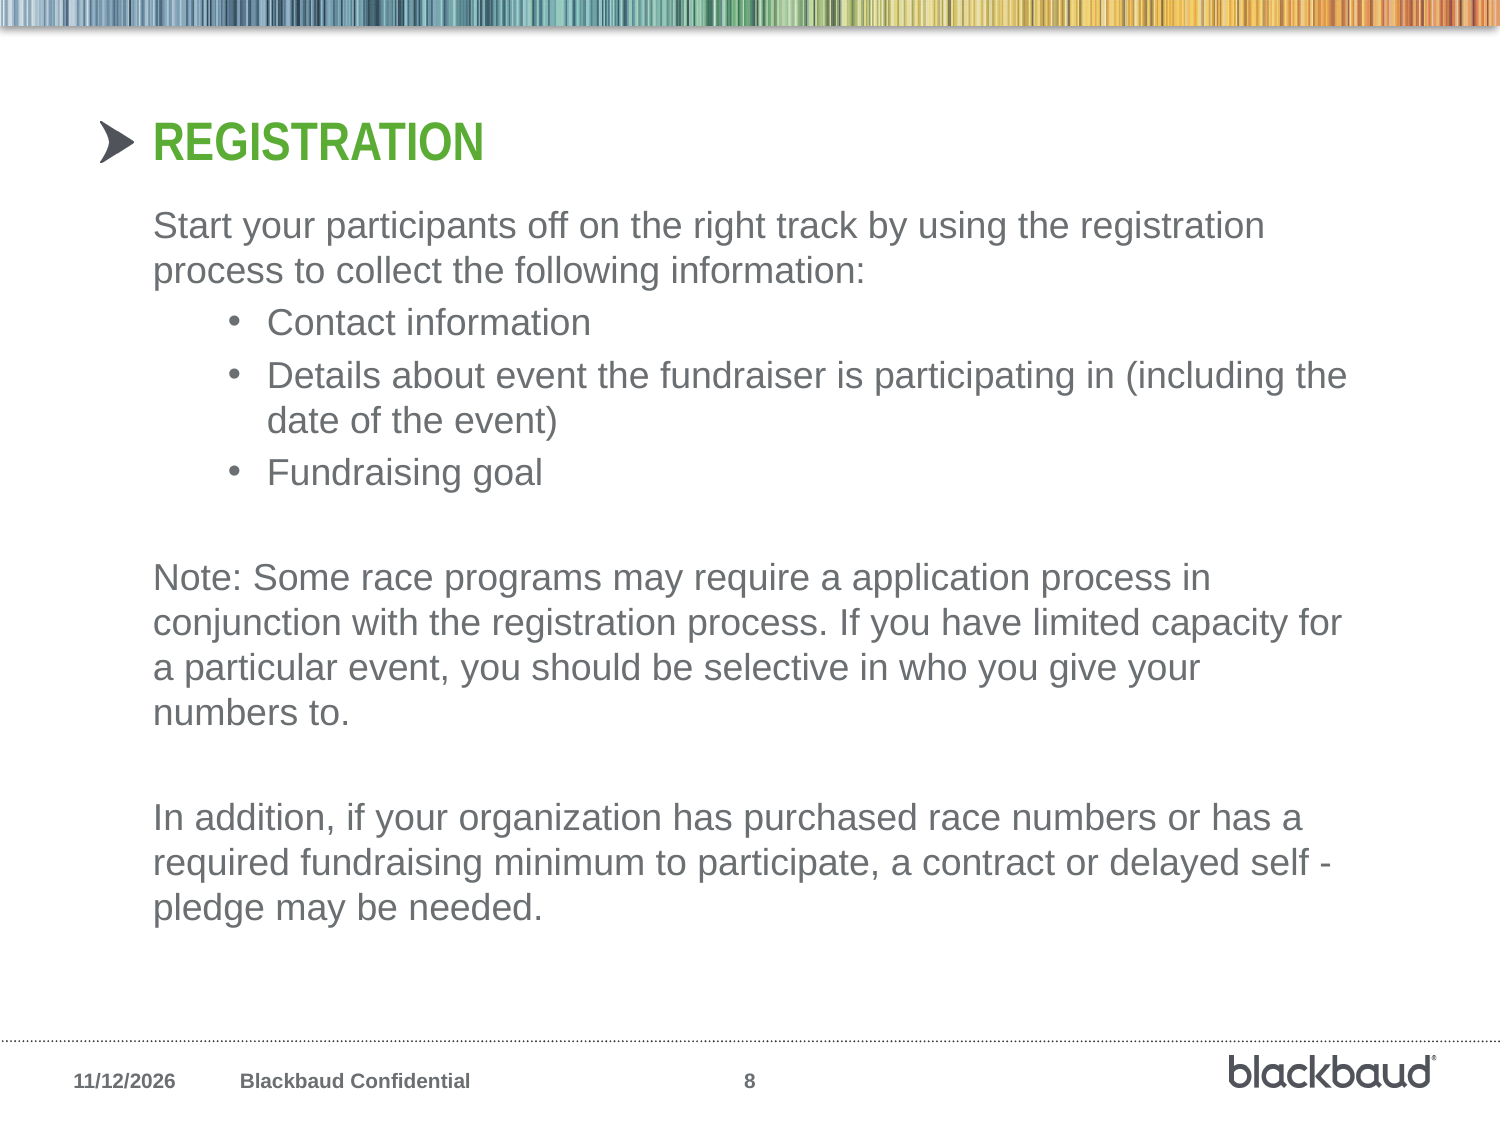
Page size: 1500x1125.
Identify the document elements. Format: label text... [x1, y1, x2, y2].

picture [0, 0, 1500, 26]
picture [100, 121, 134, 163]
title Registration [138, 98, 1370, 222]
list Start your participants off on the right track by using the registration process to collect the following information: Contact information Details about event the fundraiser is participating in (including the date of the event) Fundraising goal Note: Some race programs may require a application process in conjunction with the registration process. If you have limited capacity for a particular event, you should be selective in who you give your numbers to. In addition, if your organization has purchased race numbers or has a required fundraising minimum to participate, a contract or delayed self -pledge may be needed. [137, 193, 1370, 981]
picture [1229, 1055, 1437, 1088]
